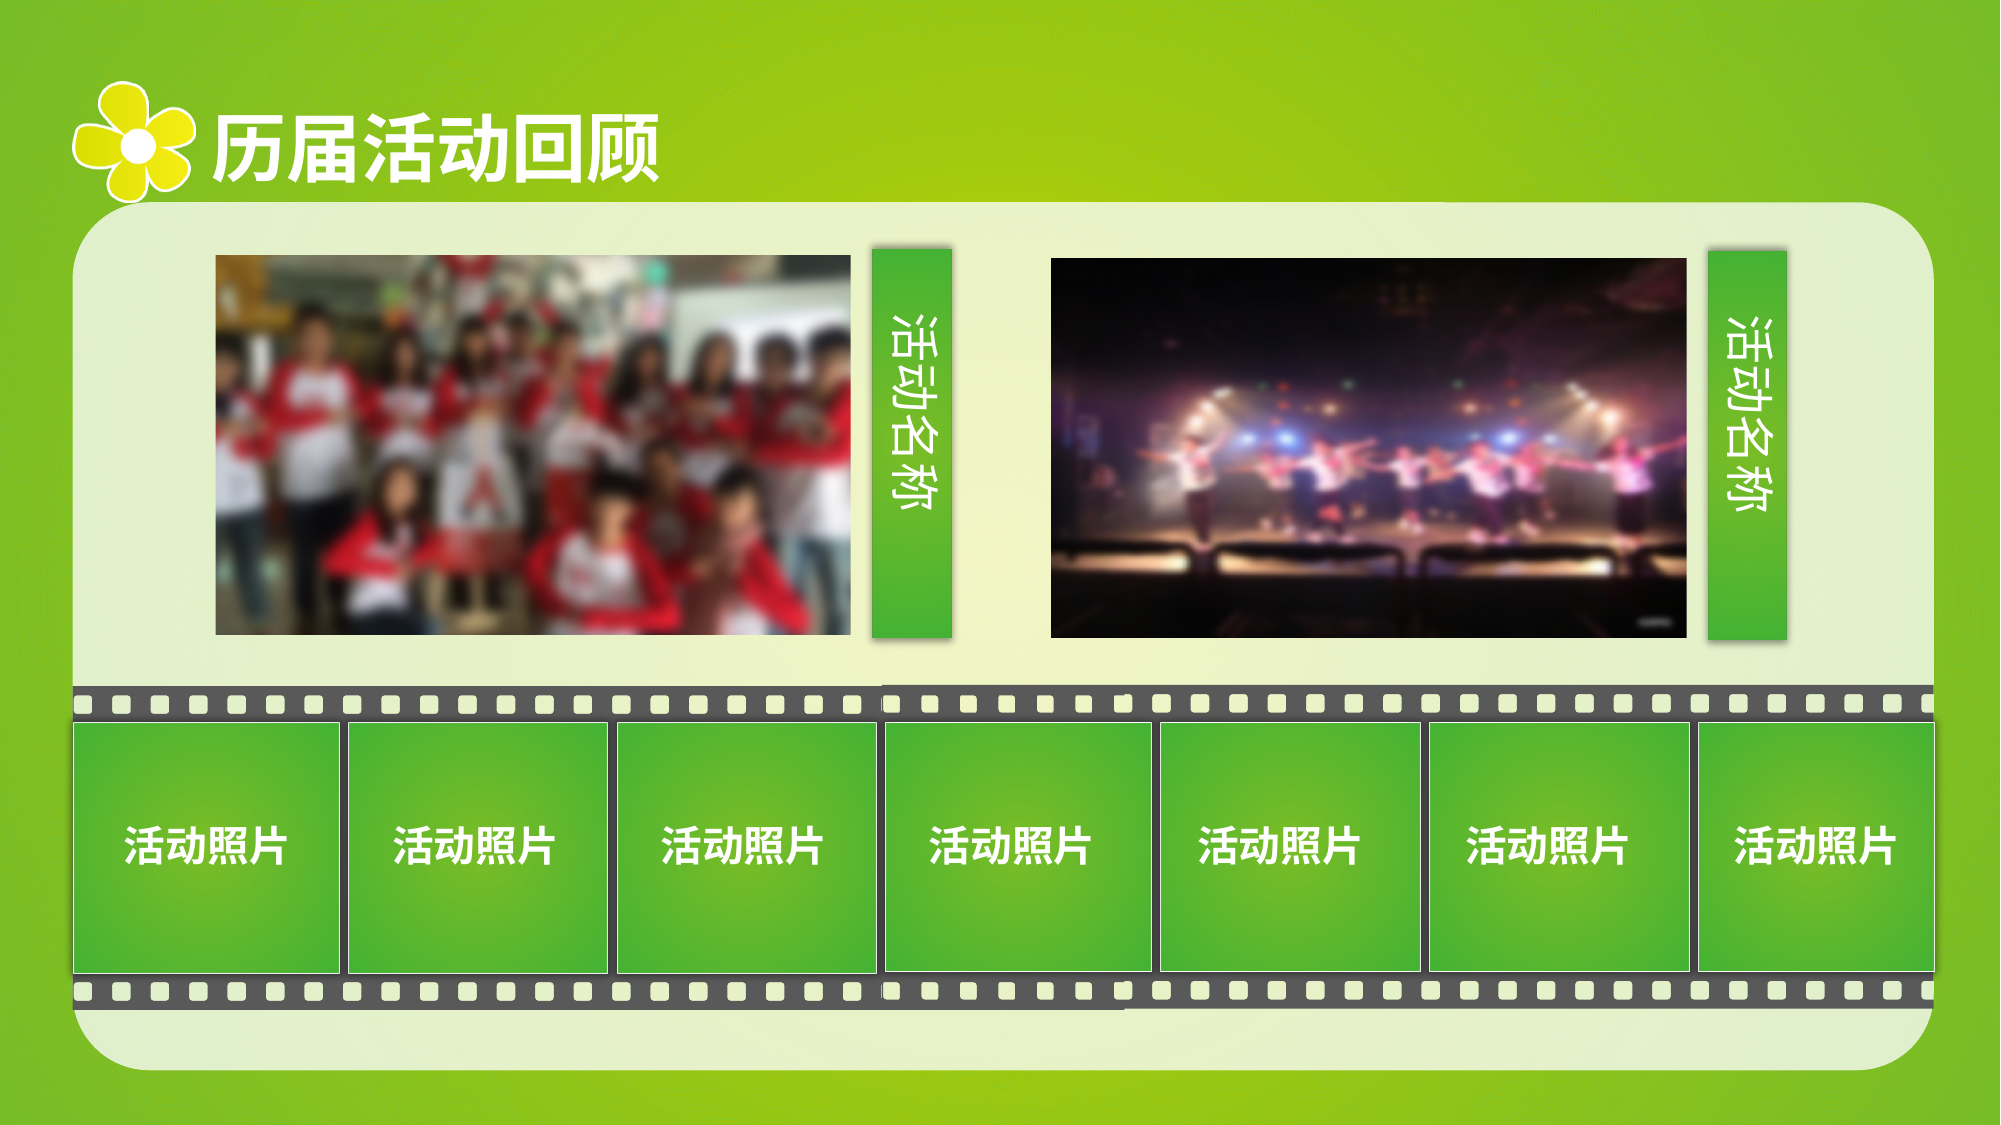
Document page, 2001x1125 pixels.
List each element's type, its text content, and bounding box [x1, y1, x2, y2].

text_box [1576, 695, 1593, 707]
title 历届活动回顾 [196, 59, 1863, 202]
text_box [843, 696, 861, 708]
text_box [728, 995, 745, 1000]
text_box [1499, 994, 1516, 999]
text_box [1230, 994, 1247, 999]
text_box [884, 696, 899, 707]
text_box [1191, 994, 1209, 999]
text_box [805, 696, 822, 708]
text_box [1705, 708, 1949, 986]
text_box [305, 995, 323, 1000]
text_box [689, 995, 707, 1000]
text_box [1307, 994, 1324, 999]
text_box [1076, 696, 1092, 707]
text_box [1691, 994, 1709, 999]
text_box [1883, 695, 1901, 707]
text_box [1422, 994, 1440, 999]
text_box [960, 696, 976, 707]
text_box [1076, 994, 1092, 999]
text_box [113, 696, 130, 708]
text_box [1422, 695, 1440, 707]
text_box [72, 994, 1934, 1010]
text_box [651, 696, 669, 708]
text_box [574, 995, 592, 1000]
text_box [1576, 994, 1593, 999]
text_box [343, 696, 361, 708]
text_box [420, 696, 438, 708]
text_box [1614, 994, 1632, 999]
text_box [766, 995, 784, 1000]
text_box [613, 995, 630, 1000]
text_box [497, 995, 515, 1000]
text_box [1845, 994, 1863, 999]
text_box [1653, 994, 1670, 999]
text_box [1114, 695, 1132, 707]
text_box [1730, 994, 1747, 999]
text_box [382, 696, 399, 708]
text_box [343, 995, 361, 1000]
text_box [1037, 696, 1053, 707]
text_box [1696, 236, 1800, 656]
text_box [1922, 994, 1934, 999]
text_box [805, 995, 822, 1000]
text_box [1883, 994, 1901, 999]
text_box [999, 994, 1015, 999]
text_box [922, 696, 938, 707]
text_box [74, 995, 92, 1000]
text_box [536, 995, 553, 1000]
text_box [613, 696, 630, 708]
text_box [151, 995, 169, 1000]
text_box [1345, 994, 1363, 999]
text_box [860, 233, 964, 654]
text_box [1230, 695, 1247, 707]
text_box [266, 696, 284, 708]
text_box [74, 696, 92, 708]
text_box [1806, 695, 1824, 707]
text_box [1537, 994, 1555, 999]
text_box [420, 995, 438, 1000]
text_box [960, 994, 976, 999]
text_box [1191, 695, 1209, 707]
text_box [888, 708, 1167, 986]
text_box [1806, 994, 1824, 999]
text_box [1268, 994, 1286, 999]
text_box [1037, 994, 1053, 999]
text_box [574, 696, 592, 708]
text_box [1307, 695, 1324, 707]
text_box [1768, 994, 1786, 999]
text_box [190, 696, 207, 708]
text_box [266, 995, 284, 1000]
text_box [1653, 695, 1670, 707]
text_box [1460, 994, 1478, 999]
text_box [766, 696, 784, 708]
text_box [1614, 695, 1632, 707]
text_box [1845, 695, 1863, 707]
text_box [382, 995, 399, 1000]
text_box [922, 994, 938, 999]
text_box [72, 684, 1934, 708]
text_box [459, 696, 476, 708]
text_box [1153, 695, 1170, 707]
text_box [651, 995, 669, 1000]
text_box [228, 696, 246, 708]
text_box [228, 995, 246, 1000]
text_box [497, 696, 515, 708]
picture [0, 0, 2000, 1125]
text_box [1114, 994, 1132, 999]
text_box [1730, 695, 1747, 707]
text_box [1383, 695, 1401, 707]
text_box [1153, 995, 1170, 999]
text_box [72, 202, 1934, 686]
text_box [728, 696, 746, 708]
text_box [113, 995, 130, 1000]
text_box [1499, 695, 1516, 707]
text_box [151, 696, 169, 708]
text_box [1691, 695, 1709, 707]
text_box [305, 696, 323, 708]
text_box [190, 995, 207, 1000]
text_box [689, 696, 707, 708]
text_box [459, 995, 476, 1000]
text_box [1051, 258, 1687, 638]
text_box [1167, 708, 1436, 986]
text_box [1768, 695, 1786, 707]
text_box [622, 709, 891, 988]
text_box [1922, 695, 1934, 707]
text_box [999, 696, 1015, 707]
text_box [1460, 695, 1478, 707]
text_box [843, 995, 861, 1000]
text_box [74, 1009, 1933, 1071]
text_box [1345, 695, 1363, 707]
text_box [884, 994, 899, 999]
text_box [536, 696, 553, 708]
text_box [215, 255, 851, 635]
text_box [1537, 695, 1555, 707]
text_box [1383, 994, 1401, 999]
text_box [1436, 708, 1705, 986]
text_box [58, 709, 354, 988]
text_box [354, 709, 622, 988]
text_box [1268, 695, 1286, 707]
